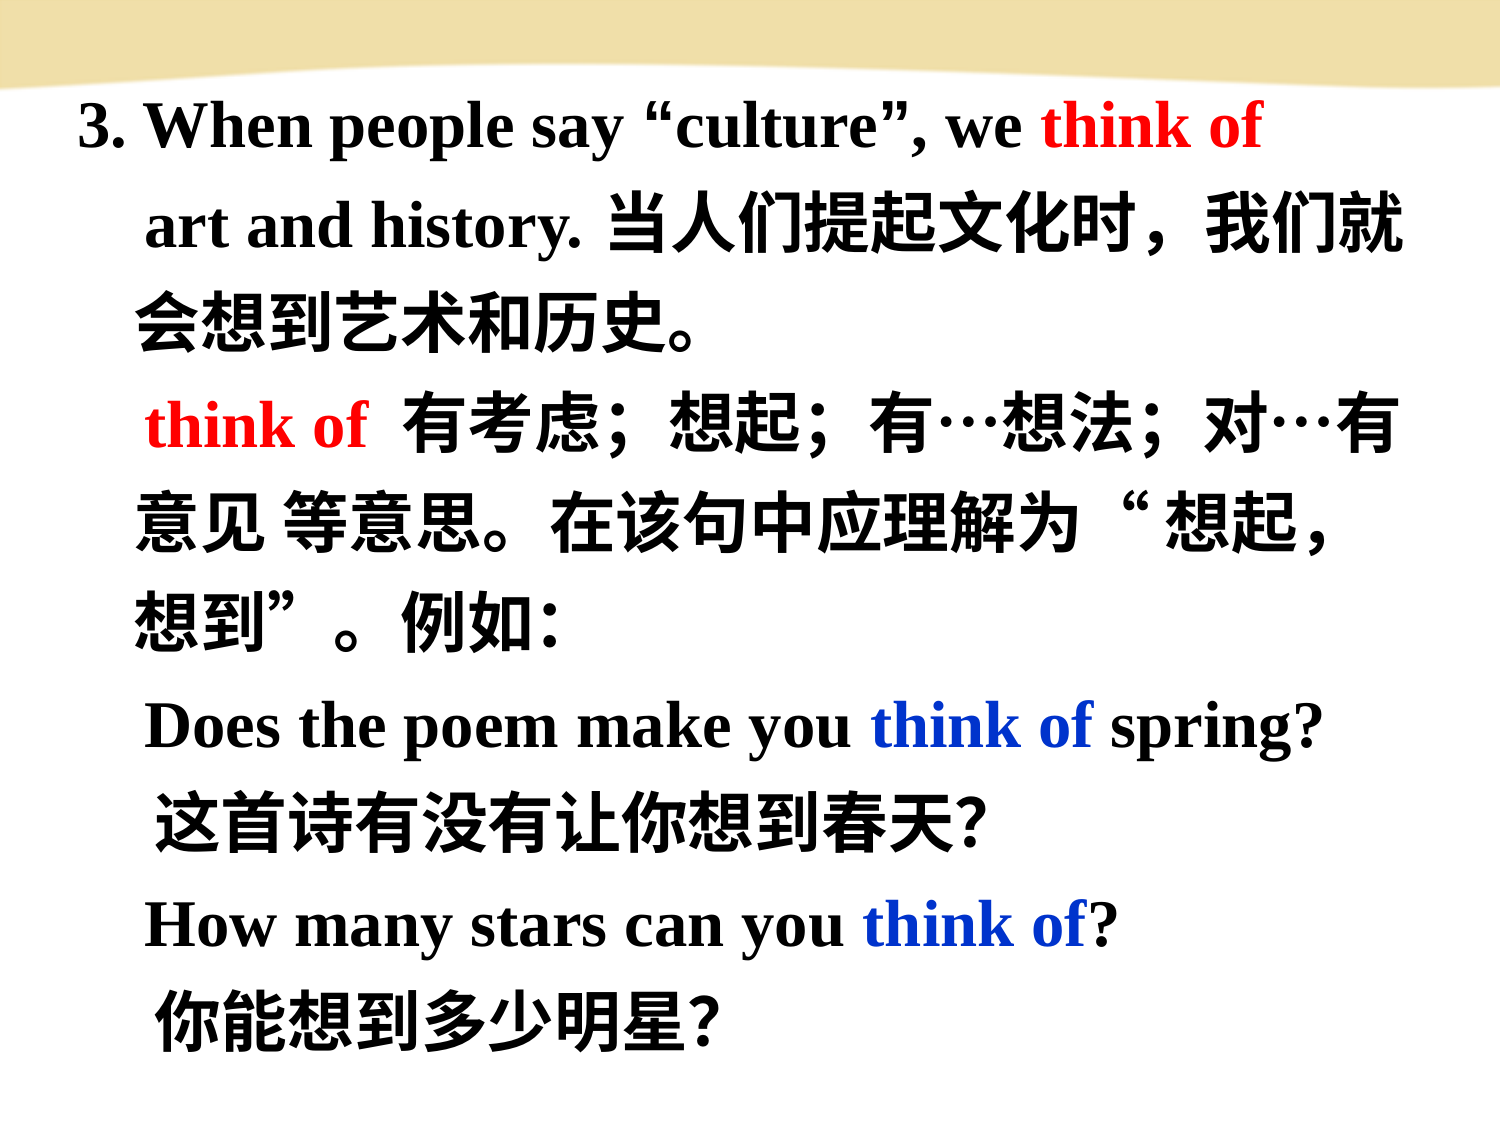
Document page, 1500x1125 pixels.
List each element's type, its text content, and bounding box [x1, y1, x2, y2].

picture [0, 0, 1500, 1125]
text_box 3. When people say “culture”, we think of art and history. 当人们提起文化时，我们就 会想到艺术和历史。 think of 有考虑；想起；有…想法；对…有意见 等意思。在该句中应理解为“ 想起， 想到”。例如： Does the poem make you think of spring? 这首诗有没有让你想到春天？ How many stars can you think of? 你能想到多少明星？ [62, 53, 1425, 1124]
